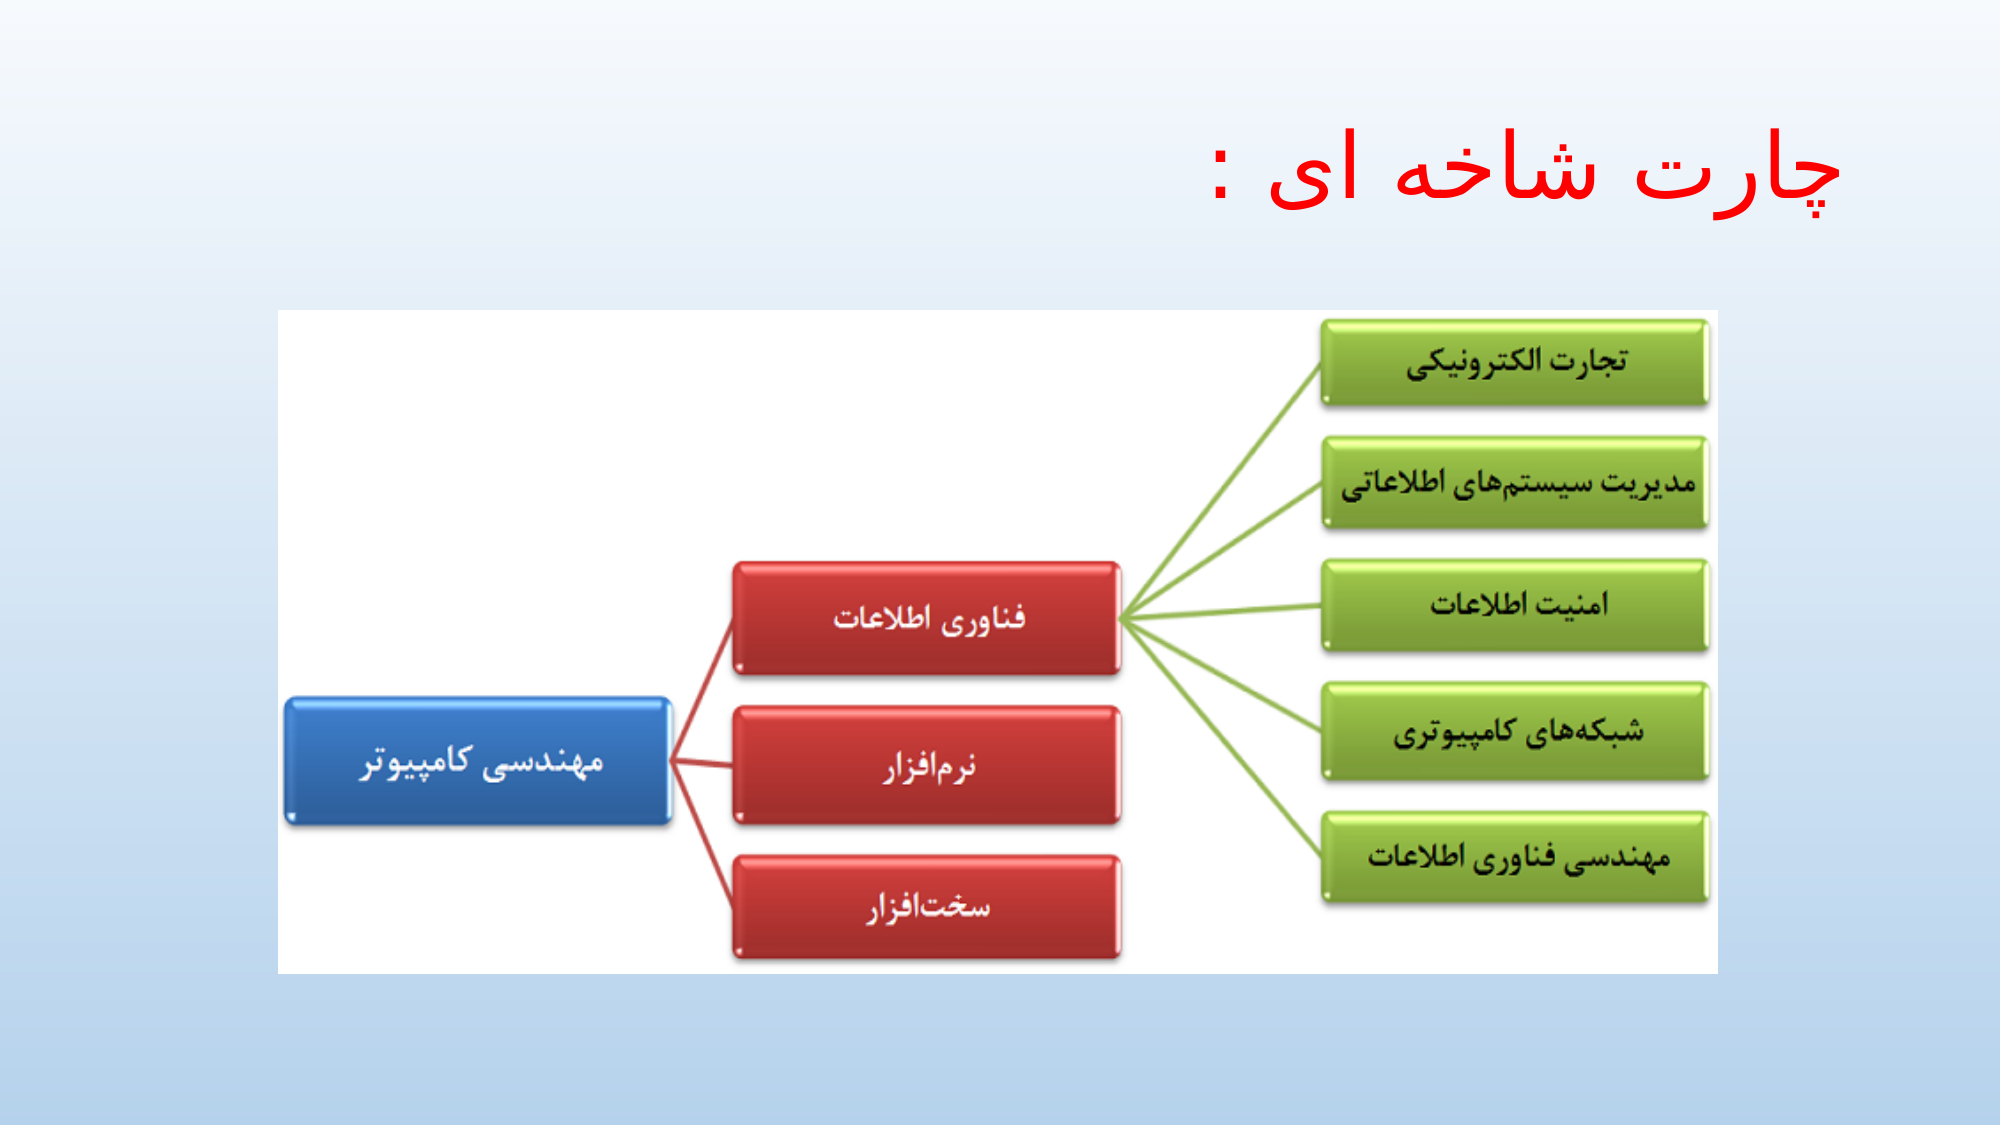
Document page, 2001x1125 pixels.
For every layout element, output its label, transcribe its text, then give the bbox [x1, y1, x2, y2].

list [278, 310, 1718, 974]
title چارت شاخه ای : [137, 59, 1863, 278]
